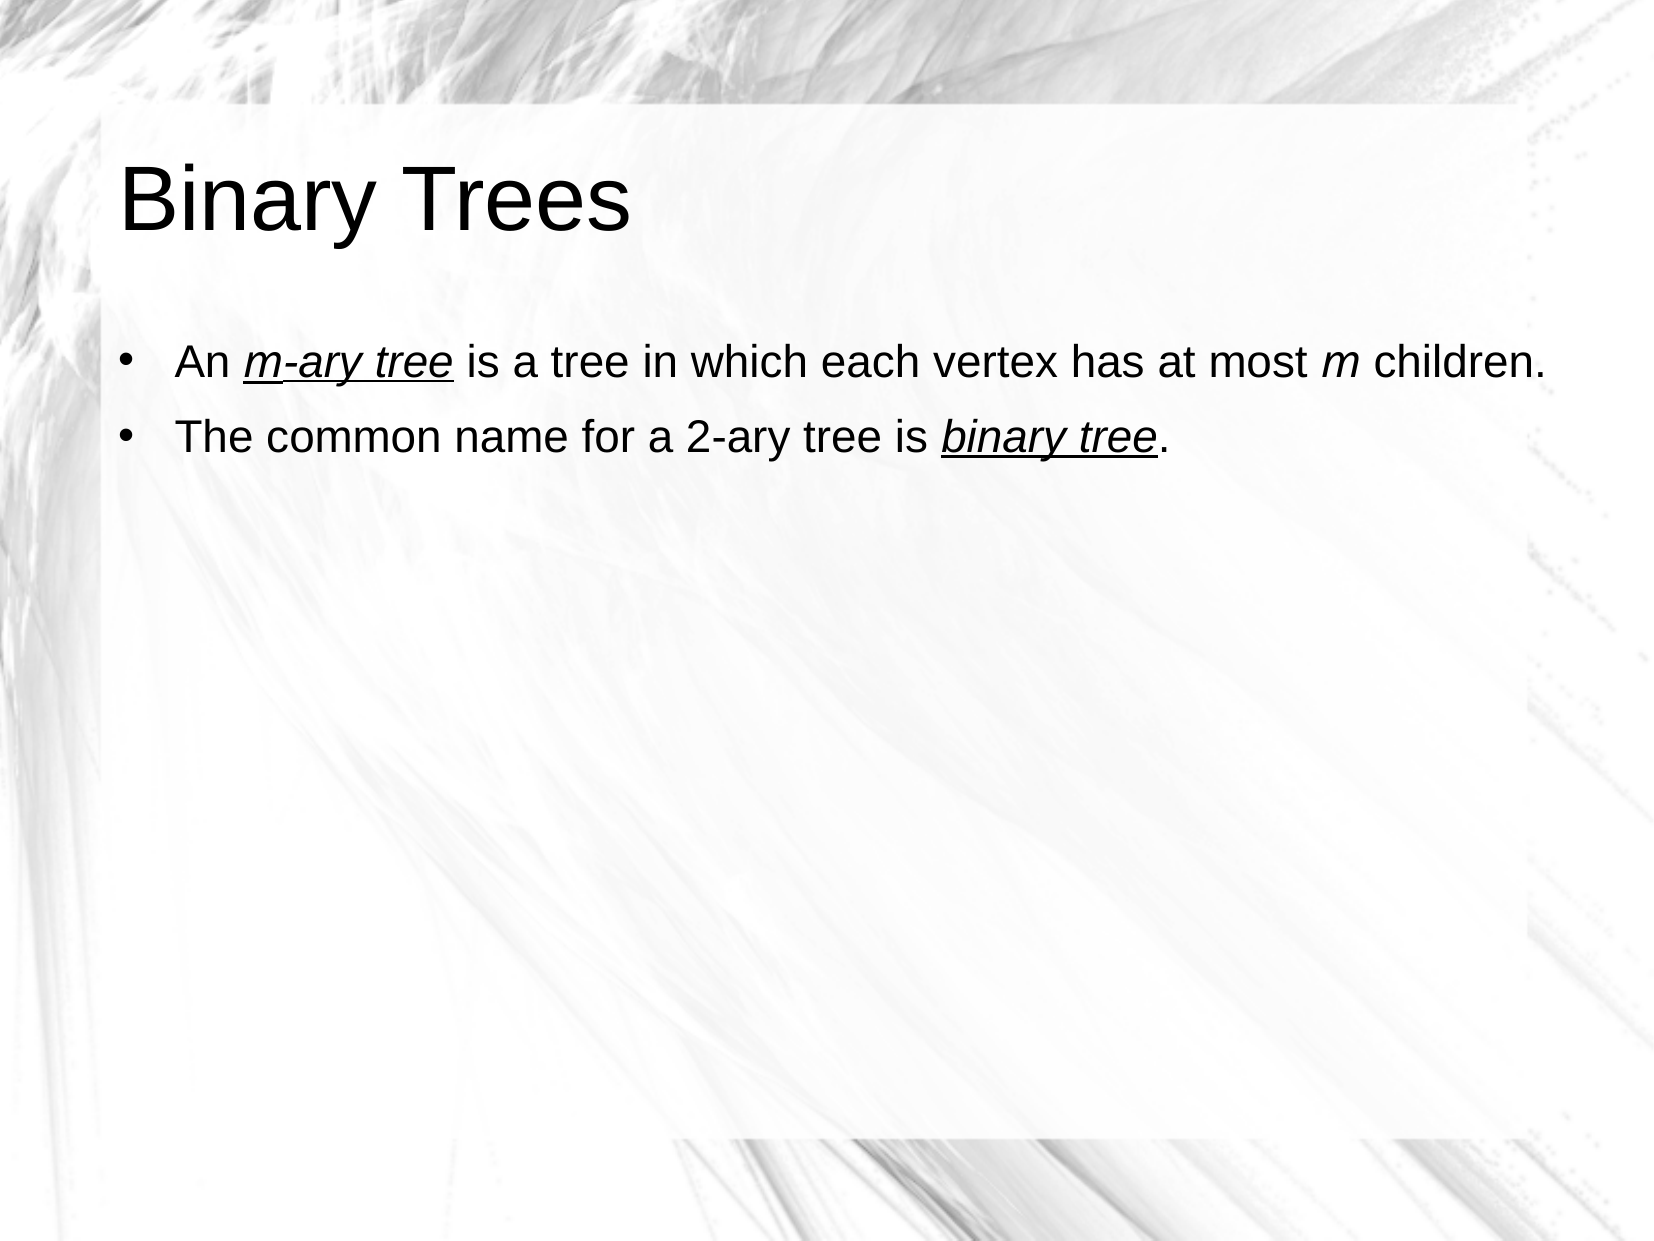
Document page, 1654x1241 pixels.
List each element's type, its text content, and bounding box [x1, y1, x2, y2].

picture [0, 0, 1654, 1241]
list An m-ary tree is a tree in which each vertex has at most m children. The common name for a 2-ary tree is binary tree. [118, 319, 1571, 1109]
title Binary Trees [118, 93, 1506, 299]
